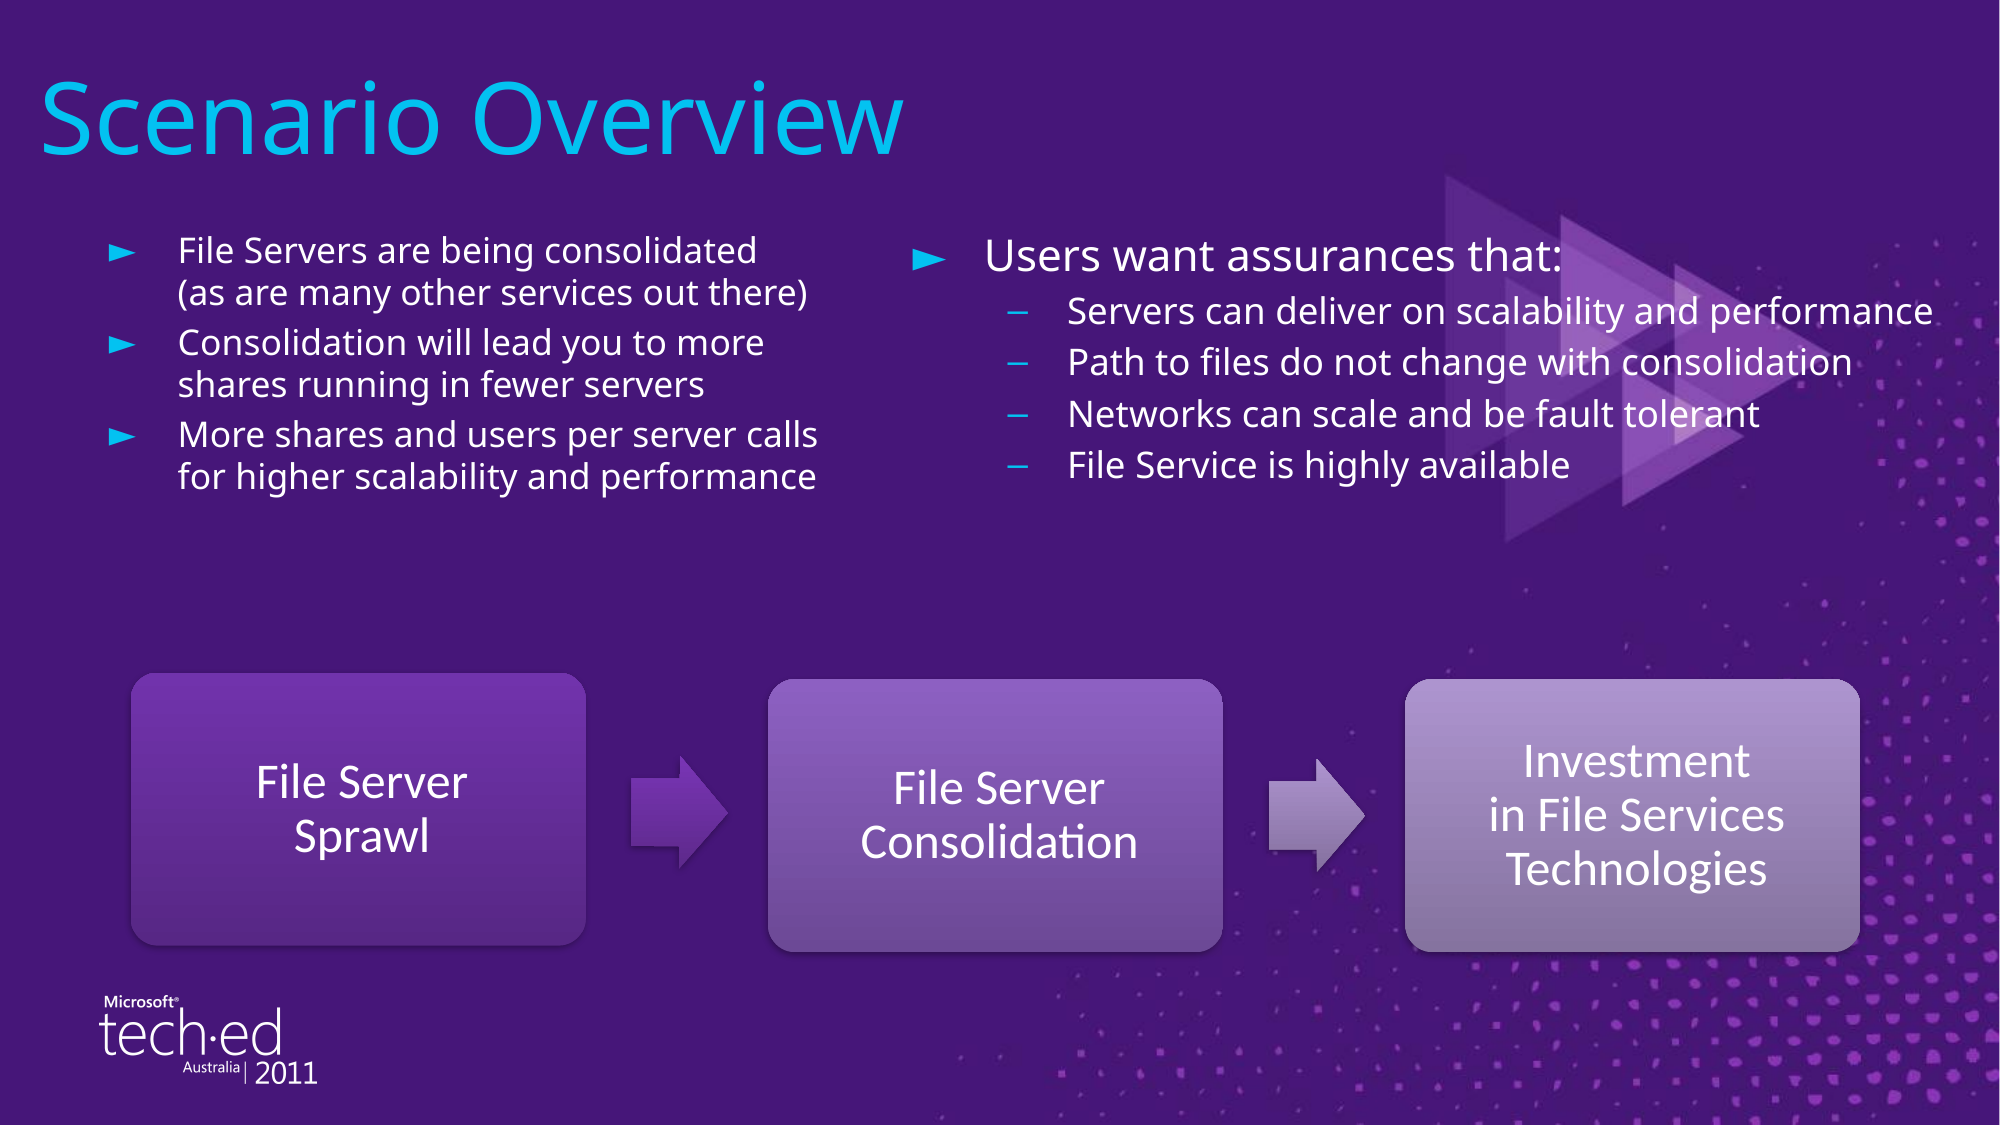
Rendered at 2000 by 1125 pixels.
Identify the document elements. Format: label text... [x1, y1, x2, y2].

list Users want assurances that: Servers can deliver on scalability and performance Path to files do not change with consolidation Networks can scale and be fault tolerant File Service is highly available [892, 217, 1962, 540]
picture [0, 0, 2000, 1125]
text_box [128, 564, 1863, 1067]
title Scenario Overview [19, 20, 1819, 208]
list File Servers are being consolidated (as are many other services out there) Consolidation will lead you to more shares running in fewer servers More shares and users per server calls for higher scalability and performance [88, 217, 877, 511]
